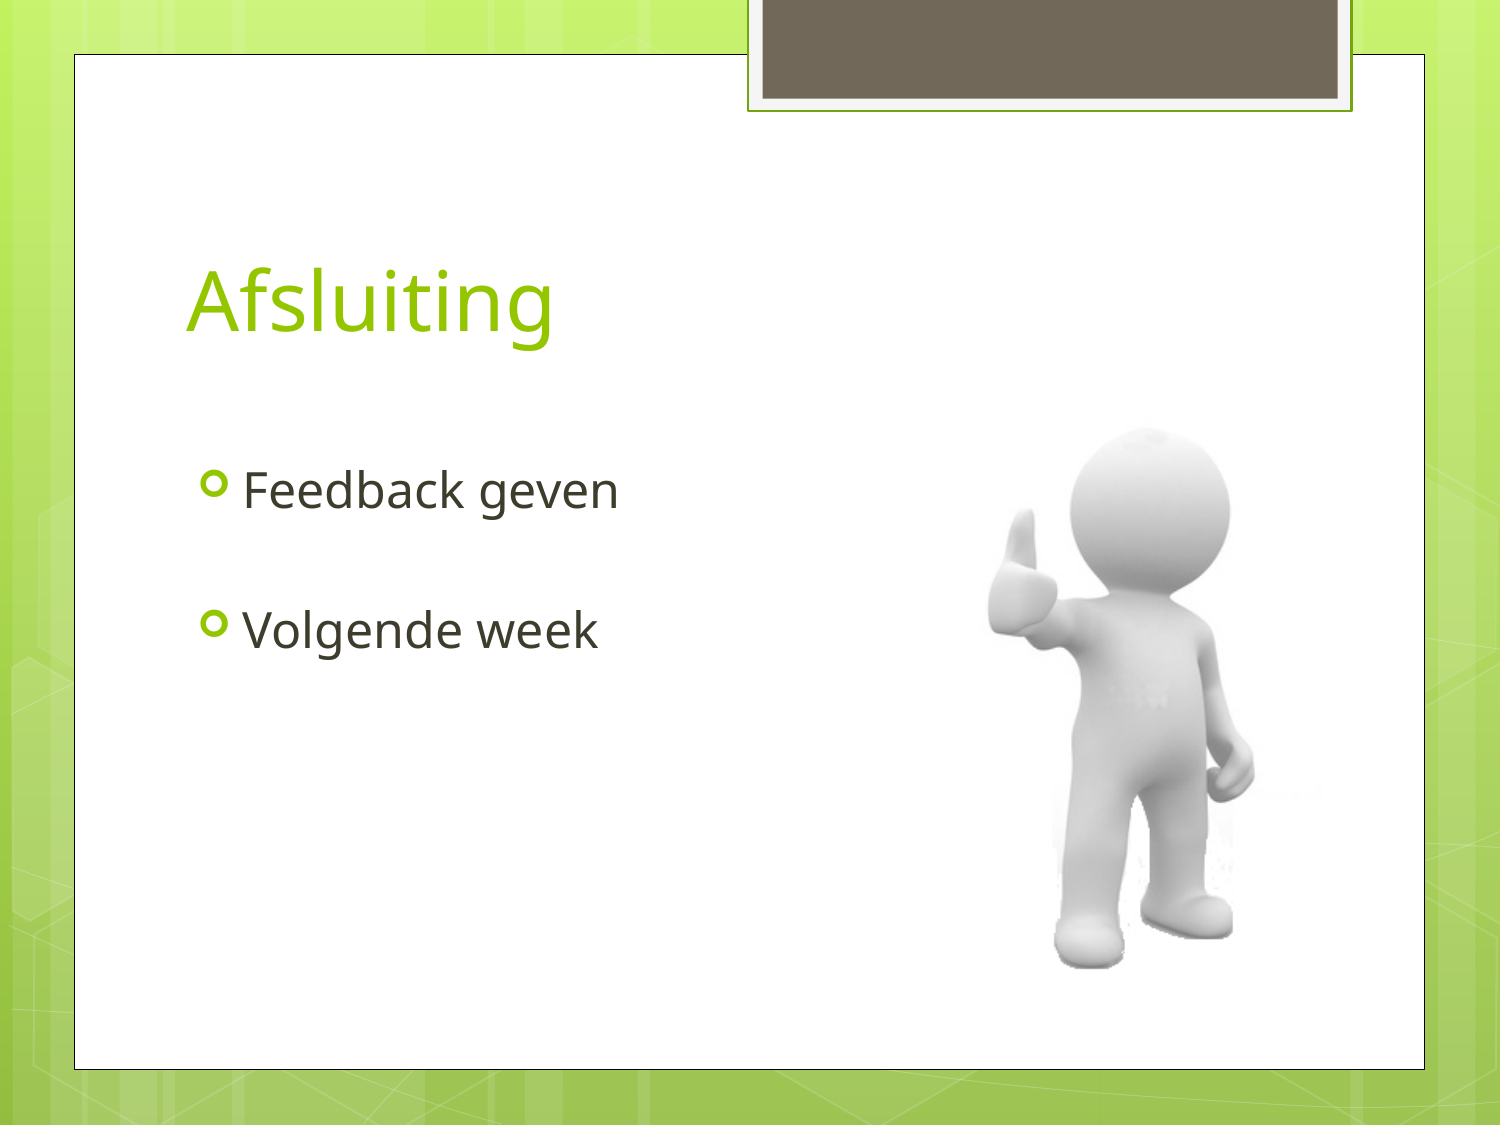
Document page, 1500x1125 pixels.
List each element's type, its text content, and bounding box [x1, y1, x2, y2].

picture [976, 413, 1324, 999]
list Feedback geven Volgende week [171, 381, 1283, 957]
title Afsluiting [171, 168, 1324, 357]
